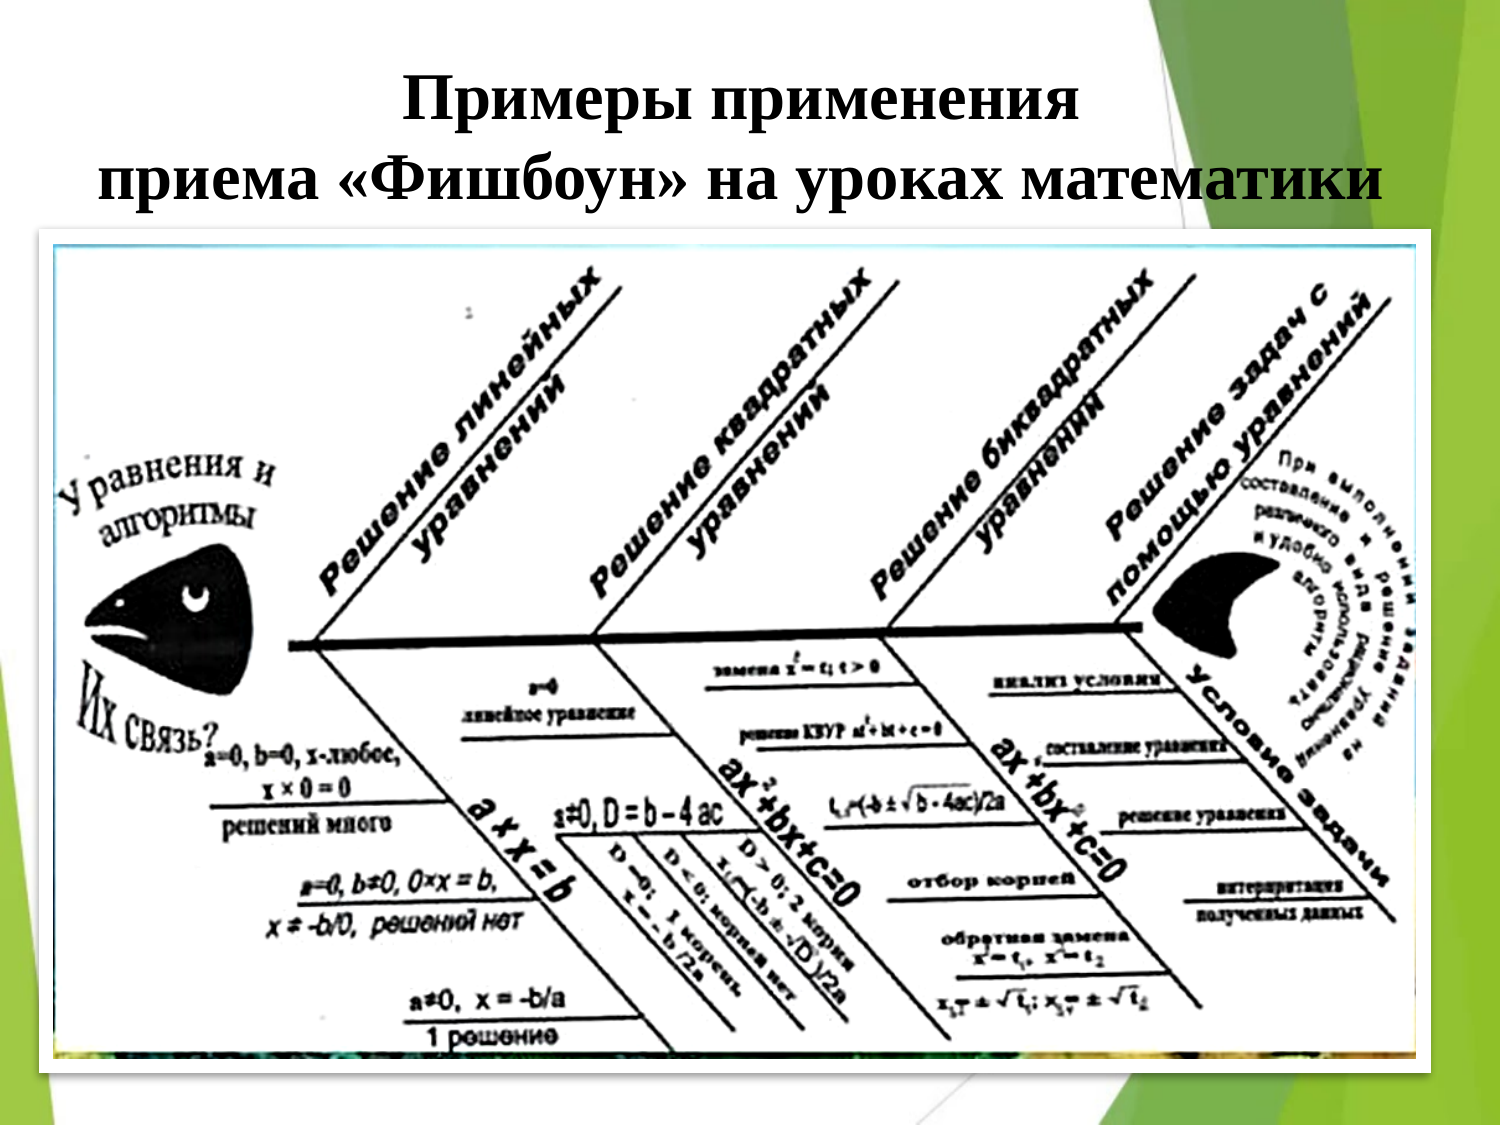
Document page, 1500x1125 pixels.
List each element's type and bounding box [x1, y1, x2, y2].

list [52, 243, 1417, 1059]
picture [0, 0, 1500, 1125]
